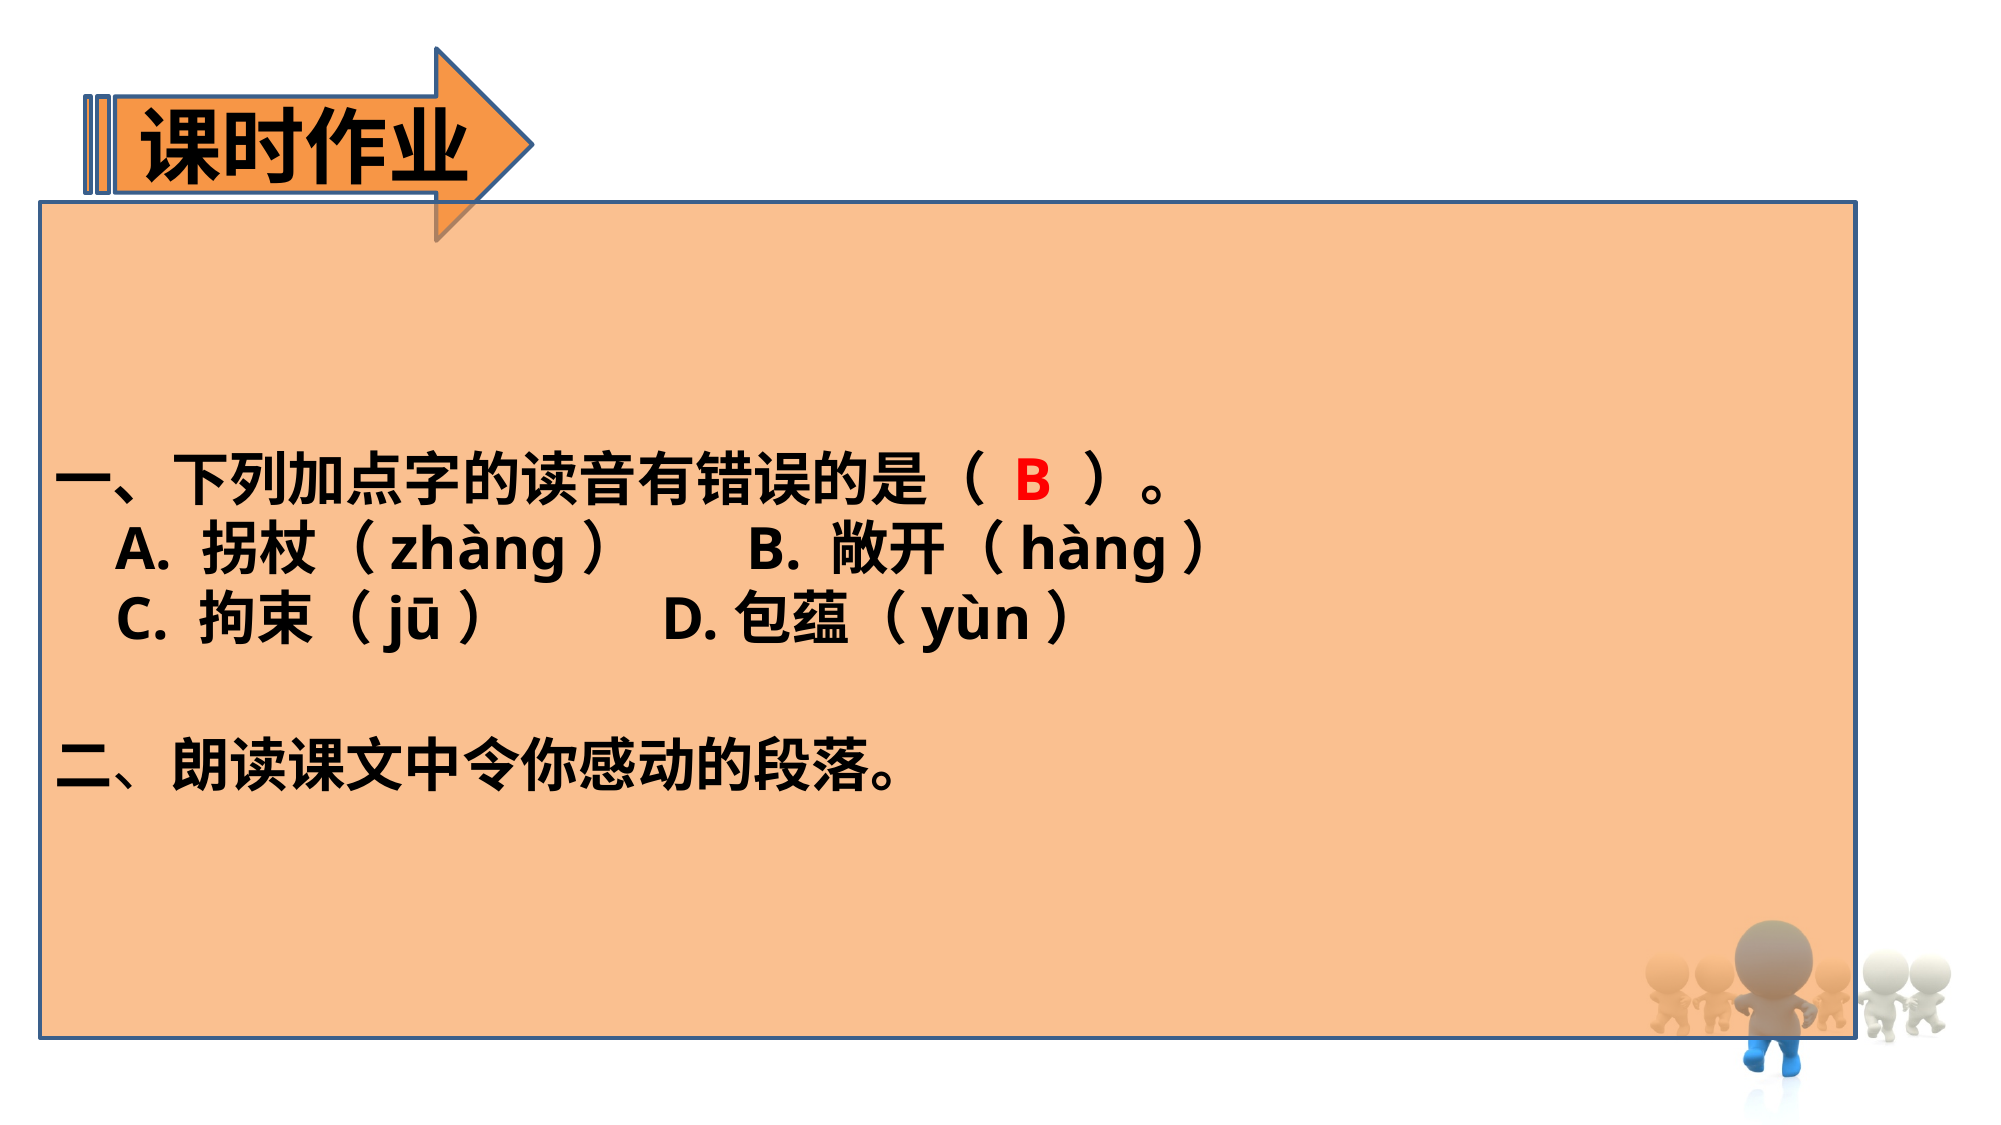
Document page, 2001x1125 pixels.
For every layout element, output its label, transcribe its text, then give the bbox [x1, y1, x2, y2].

picture [1634, 883, 1961, 1125]
text_box 一、下列加点字的读音有错误的是（ B ）。 A. 拐杖（zhàng） B. 敞开（hàng） C. 拘束（jū） D.包蕴（yùn） 二、朗读课文中令你感动的段落。 [38, 200, 1858, 1040]
text_box [494, 103, 535, 186]
text_box [112, 94, 123, 195]
text_box [83, 94, 93, 195]
text_box 课时作业 [123, 87, 494, 200]
text_box [95, 94, 111, 195]
text_box [434, 46, 478, 87]
